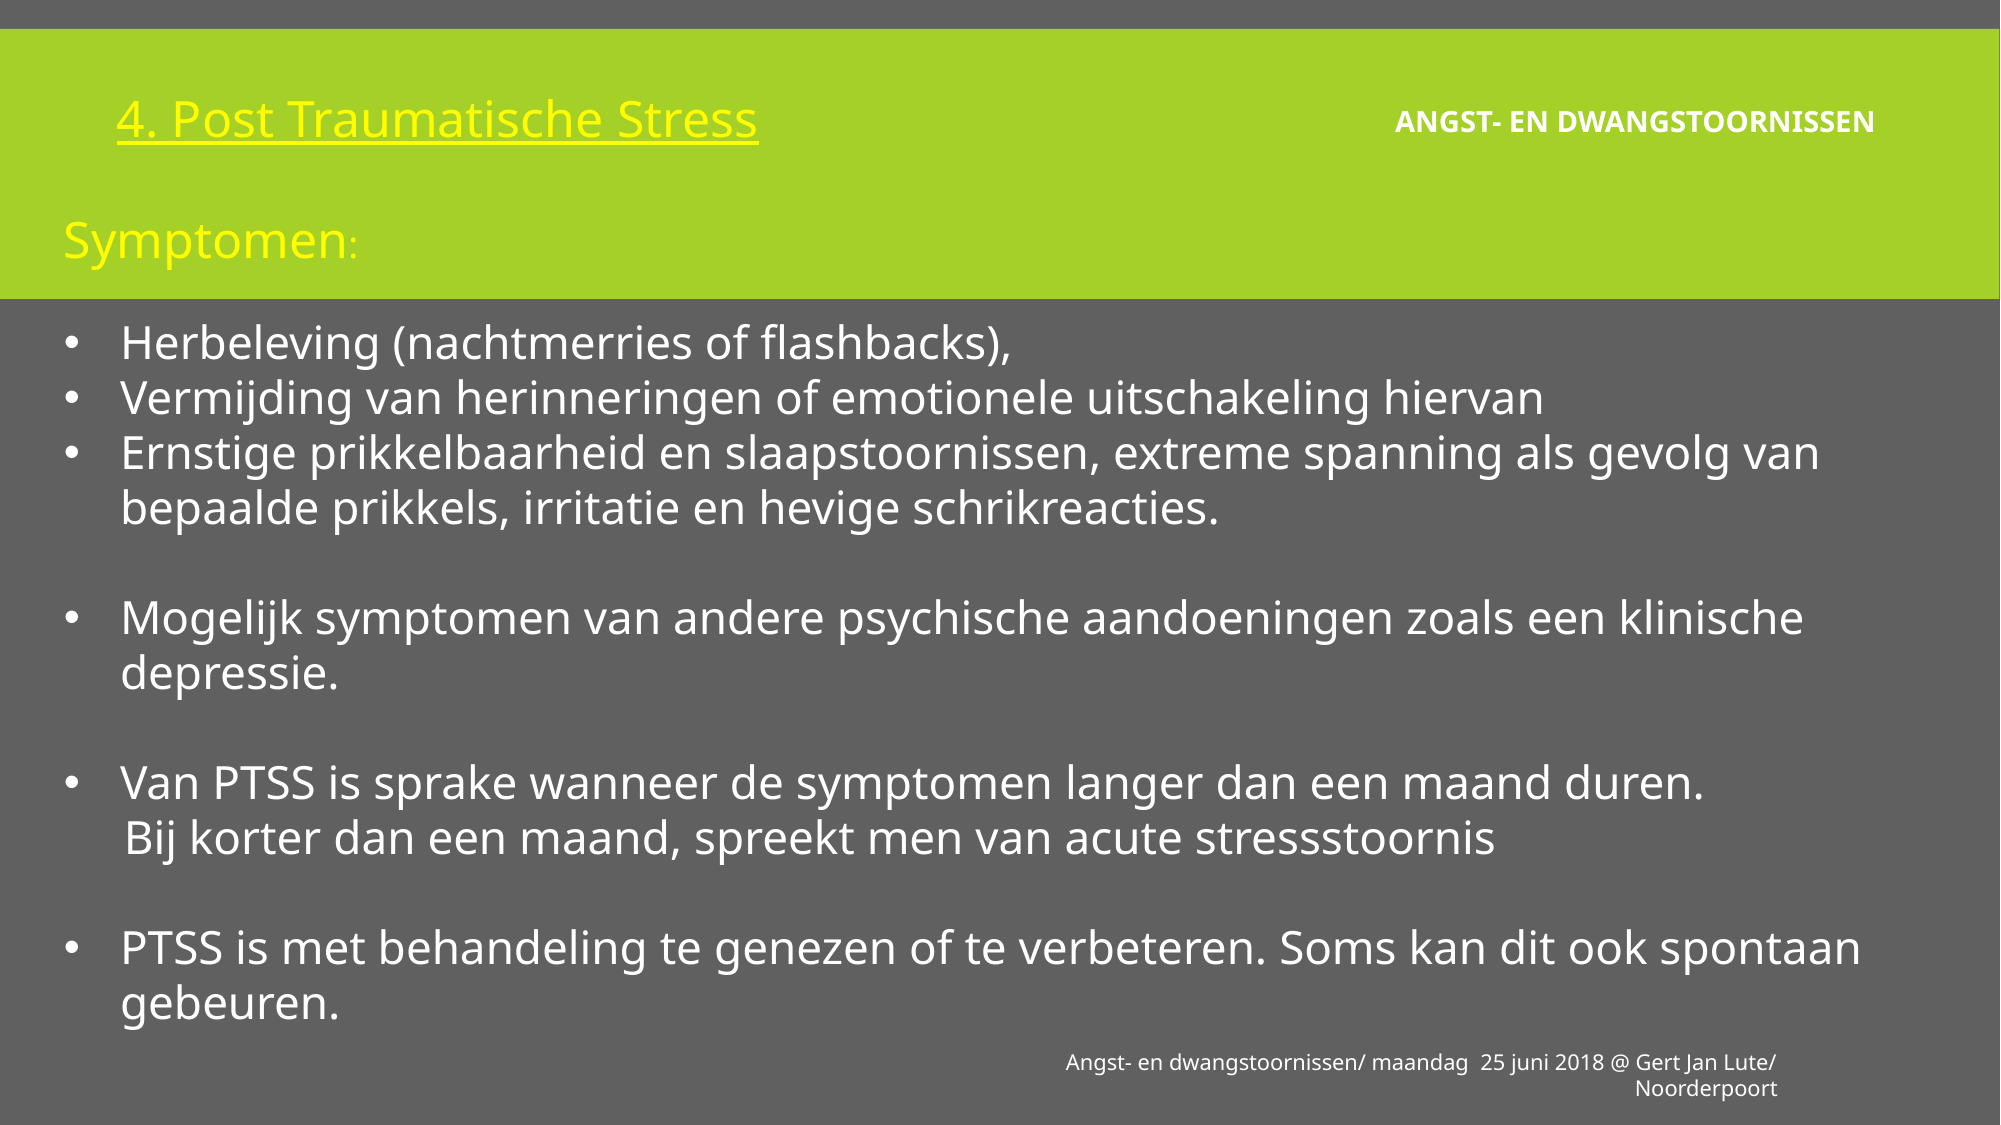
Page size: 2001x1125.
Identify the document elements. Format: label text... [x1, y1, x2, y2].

text_box Symptomen: Herbeleving (nachtmerries of flashbacks), Vermijding van herinneringen of emotionele uitschakeling hiervan Ernstige prikkelbaarheid en slaapstoornissen, extreme spanning als gevolg van bepaalde prikkels, irritatie en hevige schrikreacties. Mogelijk symptomen van andere psychische aandoeningen zoals een klinische depressie. Van PTSS is sprake wanneer de symptomen langer dan een maand duren. Bij korter dan een maand, spreekt men van acute stressstoornis PTSS is met behandeling te genezen of te verbeteren. Soms kan dit ook spontaan gebeuren. [48, 201, 1938, 1037]
footer Angst- en dwangstoornissen/ maandag 25 juni 2018 @ Gert Jan Lute/ Noorderpoort [967, 1044, 1793, 1105]
text_box 4. Post Traumatische Stress [102, 80, 994, 201]
title Angst- en dwangstoornissen [1379, 85, 1981, 161]
